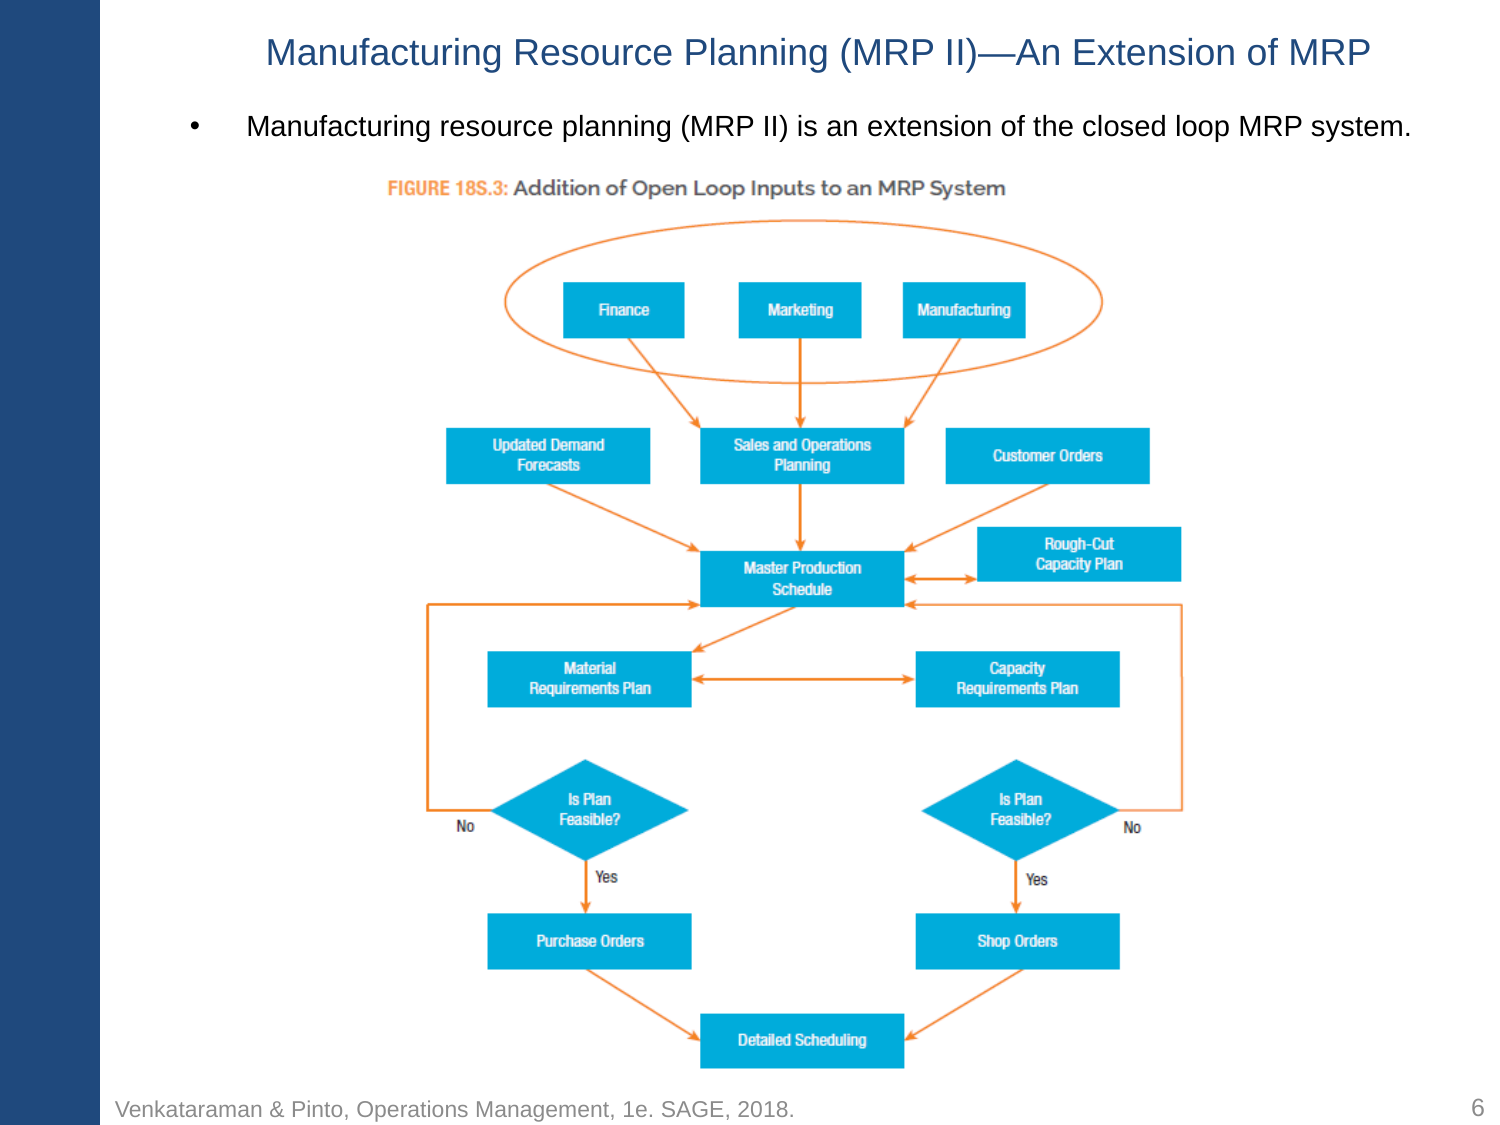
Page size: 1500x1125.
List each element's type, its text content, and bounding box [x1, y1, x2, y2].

slide_number 6 [1425, 1087, 1500, 1125]
picture [374, 174, 1251, 1078]
footer Venkataraman & Pinto, Operations Management, 1e. SAGE, 2018. [99, 1087, 1250, 1125]
title Manufacturing Resource Planning (MRP II)—An Extension of MRP [187, 0, 1450, 100]
list Manufacturing resource planning (MRP II) is an extension of the closed loop MRP system. [174, 99, 1438, 175]
